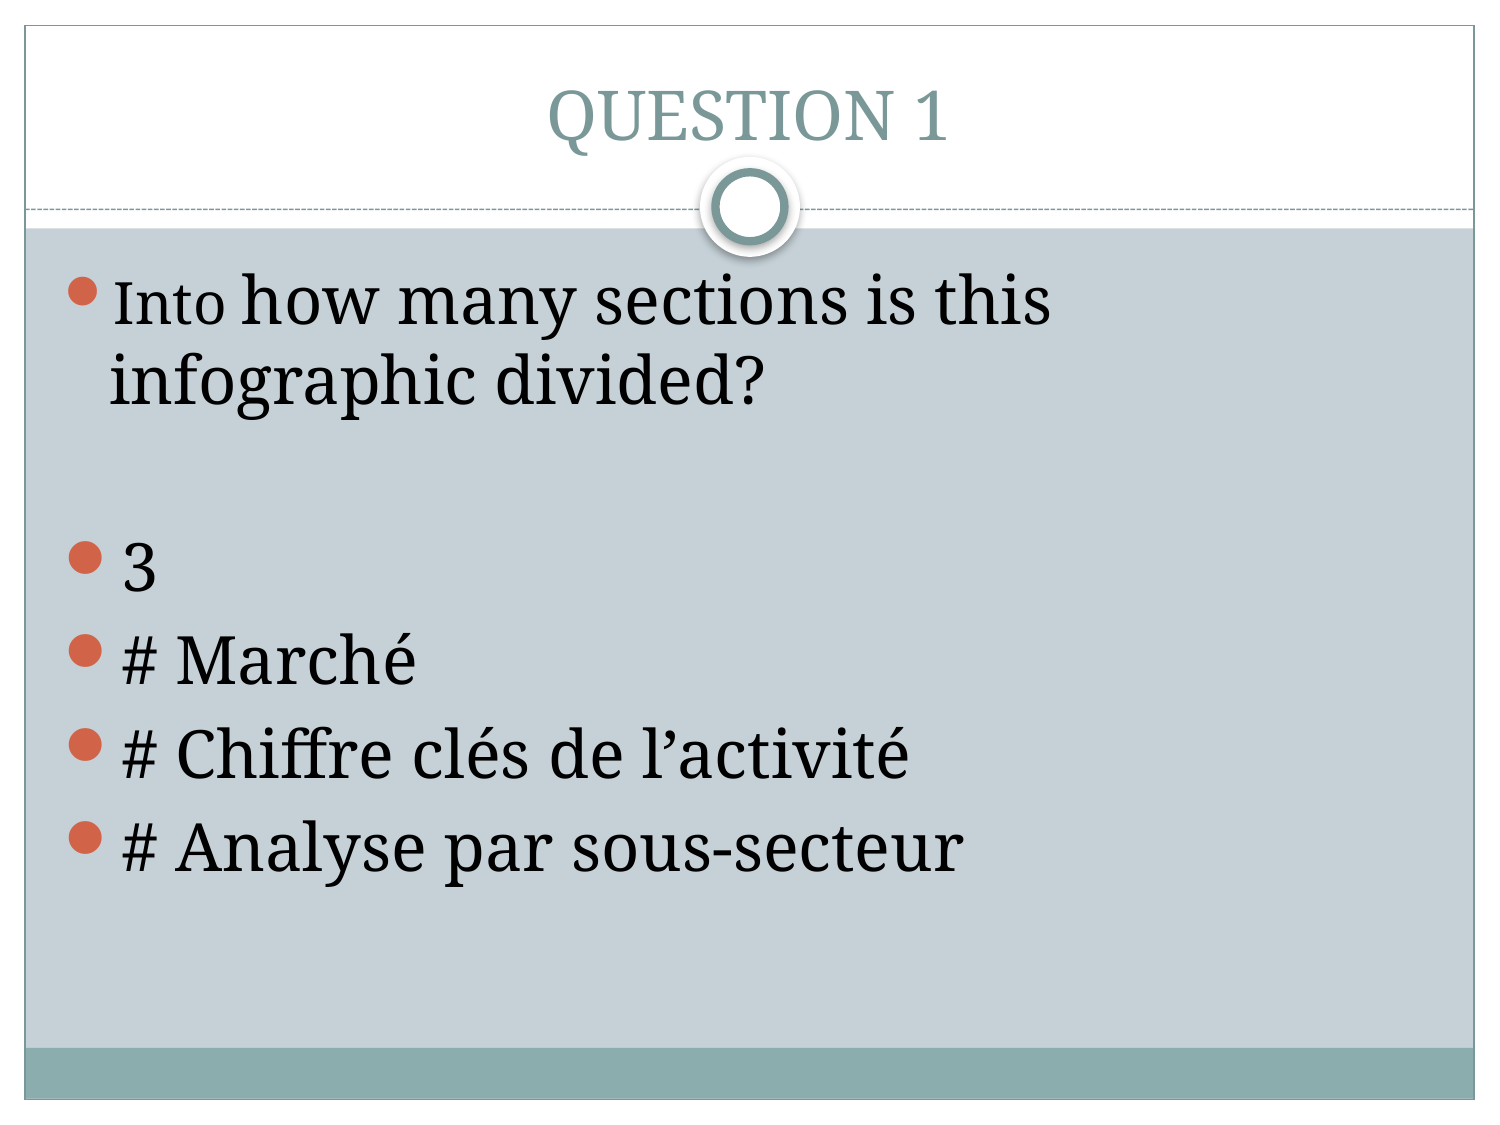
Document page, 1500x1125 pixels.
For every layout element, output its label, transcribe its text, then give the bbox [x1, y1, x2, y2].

list Into how many sections is this infographic divided? 3 # Marché # Chiffre clés de l’activité # Analyse par sous-secteur [49, 250, 1445, 1001]
title QUESTION 1 [49, 37, 1450, 162]
